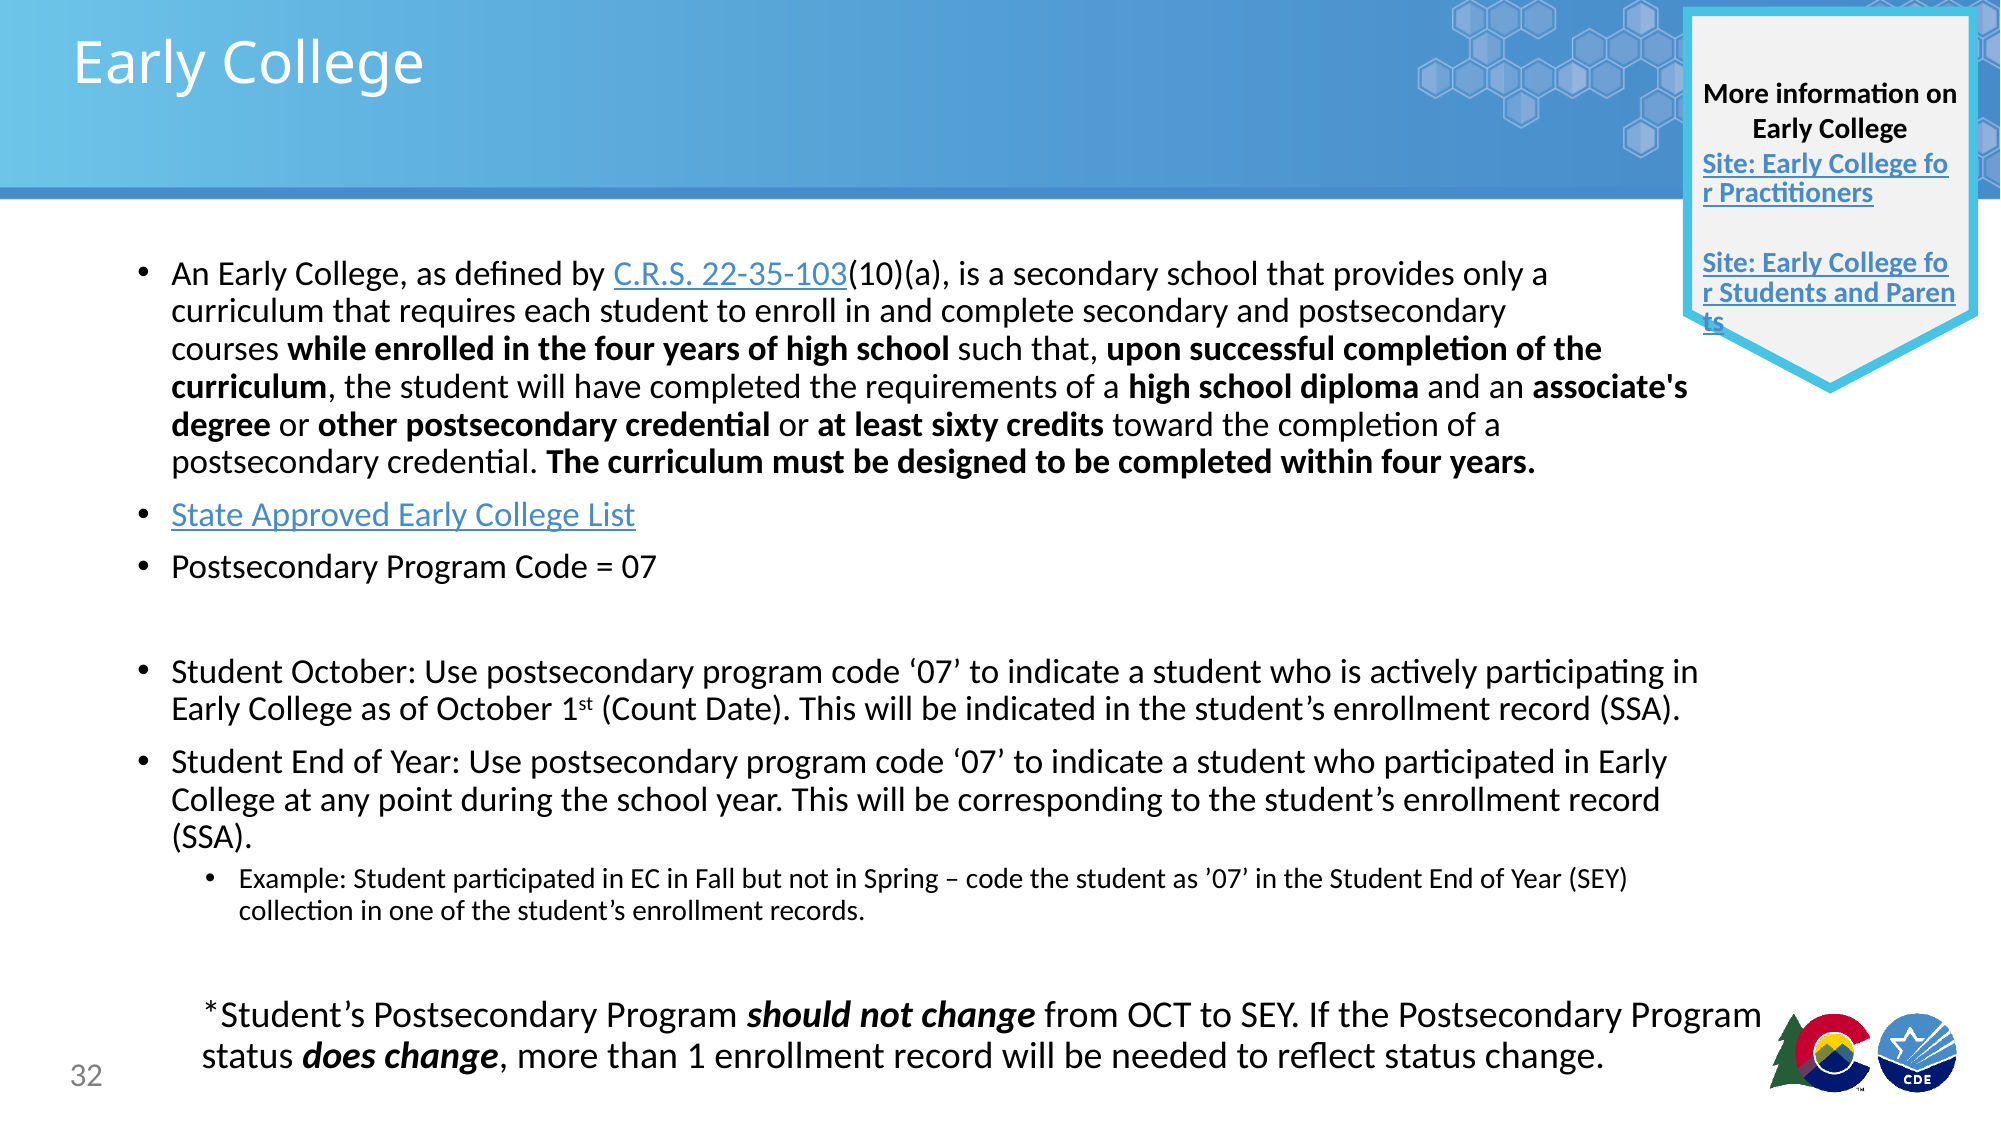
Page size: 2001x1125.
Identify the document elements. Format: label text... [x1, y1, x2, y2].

list An Early College, as defined by C.R.S. 22-35-103(10)(a), is a secondary school that provides only a curriculum that requires each student to enroll in and complete secondary and postsecondary courses while enrolled in the four years of high school such that, upon successful completion of the curriculum, the student will have completed the requirements of a high school diploma and an associate's degree or other postsecondary credential or at least sixty credits toward the completion of a postsecondary credential. The curriculum must be designed to be completed within four years. State Approved Early College List Postsecondary Program Code = 07 Student October: Use postsecondary program code ‘07’ to indicate a student who is actively participating in Early College as of October 1st (Count Date). This will be indicated in the student’s enrollment record (SSA). Student End of Year: Use postsecondary program code ‘07’ to indicate a student who participated in Early College at any point during the school year. This will be corresponding to the student’s enrollment record (SSA). Example: Student participated in EC in Fall but not in Spring – code the student as ’07’ in the Student End of Year (SEY) collection in one of the student’s enrollment records. [137, 254, 1702, 969]
slide_number 32 [54, 1042, 201, 1103]
picture [0, 0, 2000, 200]
text_box *Student’s Postsecondary Program should not change from OCT to SEY. If the Postsecondary Program status does change, more than 1 enrollment record will be needed to reflect status change. [201, 995, 1766, 1110]
text_box More information on Early College Site: Early College for Practitioners Site: Early College for Students and Parents [1686, 10, 1975, 390]
picture [1768, 1012, 1957, 1093]
title Early College [72, 33, 1396, 182]
